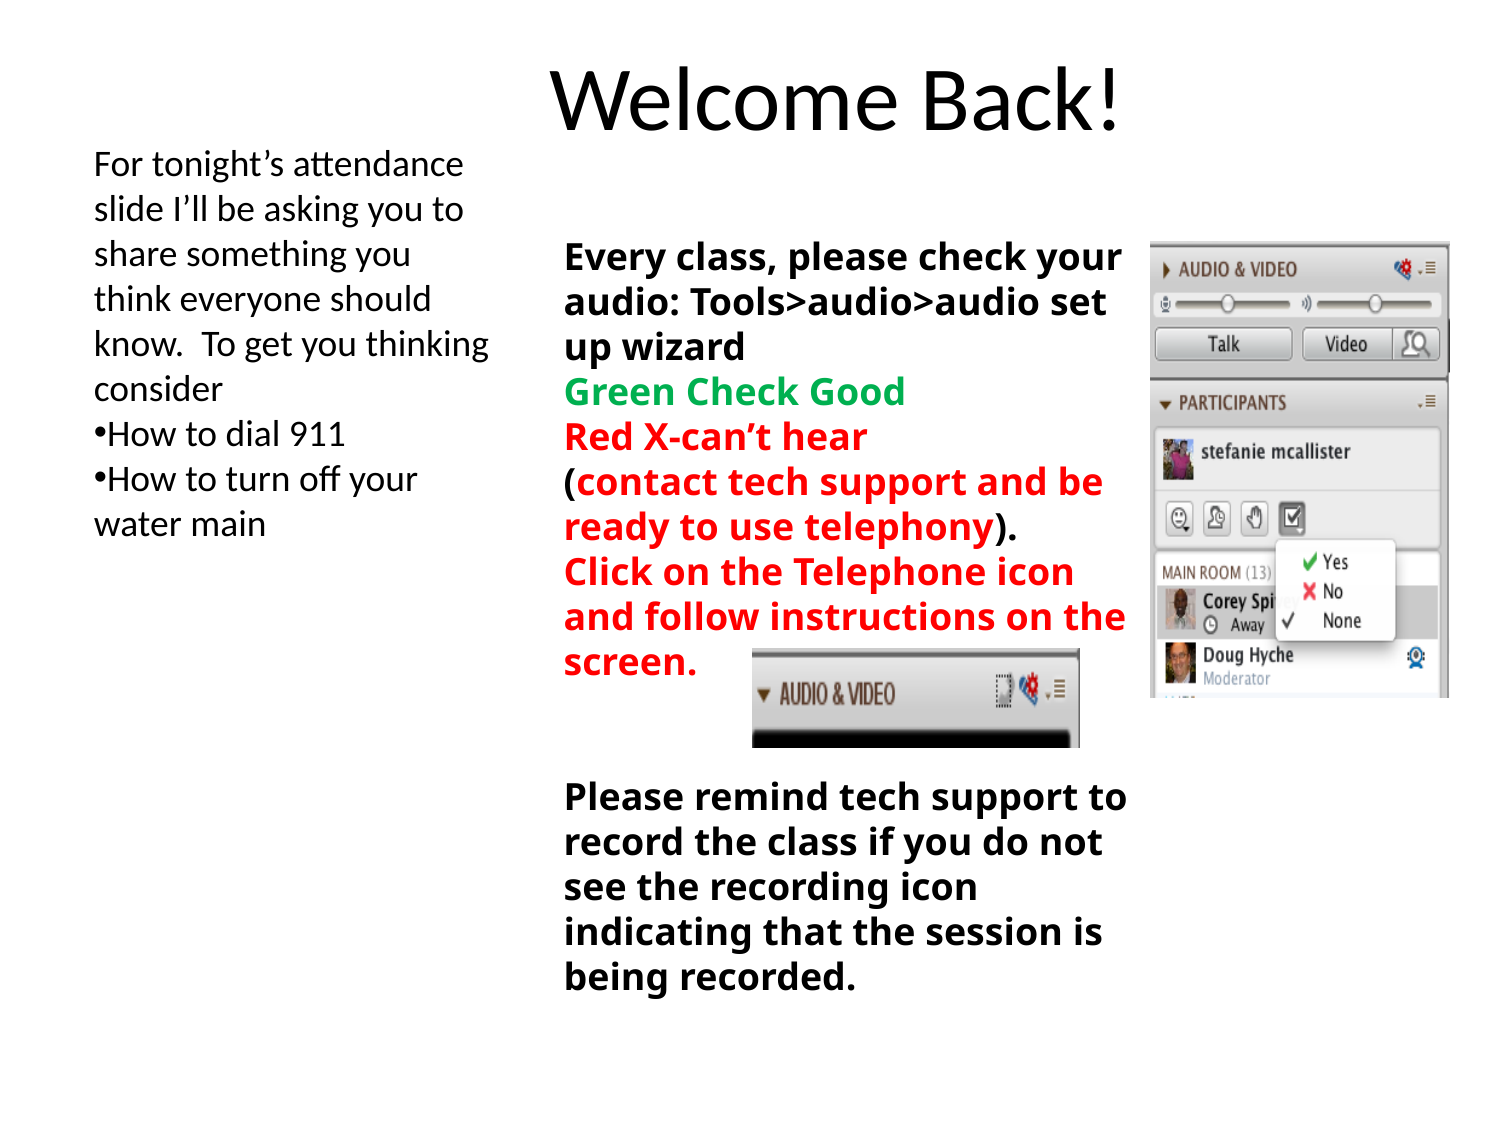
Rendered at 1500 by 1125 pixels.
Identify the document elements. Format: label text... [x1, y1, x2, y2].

title Welcome Back! [162, 0, 1500, 188]
text_box Every class, please check your audio: Tools>audio>audio set up wizard Green Check Good Red X-can’t hear (contact tech support and be ready to use telephony). Click on the Telephone icon and follow instructions on the screen. Please remind tech support to record the class if you do not see the recording icon indicating that the session is being recorded. [548, 226, 1151, 1096]
picture [751, 648, 1080, 748]
picture [1150, 241, 1451, 699]
text_box For tonight’s attendance slide I’ll be asking you to share something you think everyone should know. To get you thinking consider How to dial 911 How to turn off your water main [79, 131, 509, 596]
